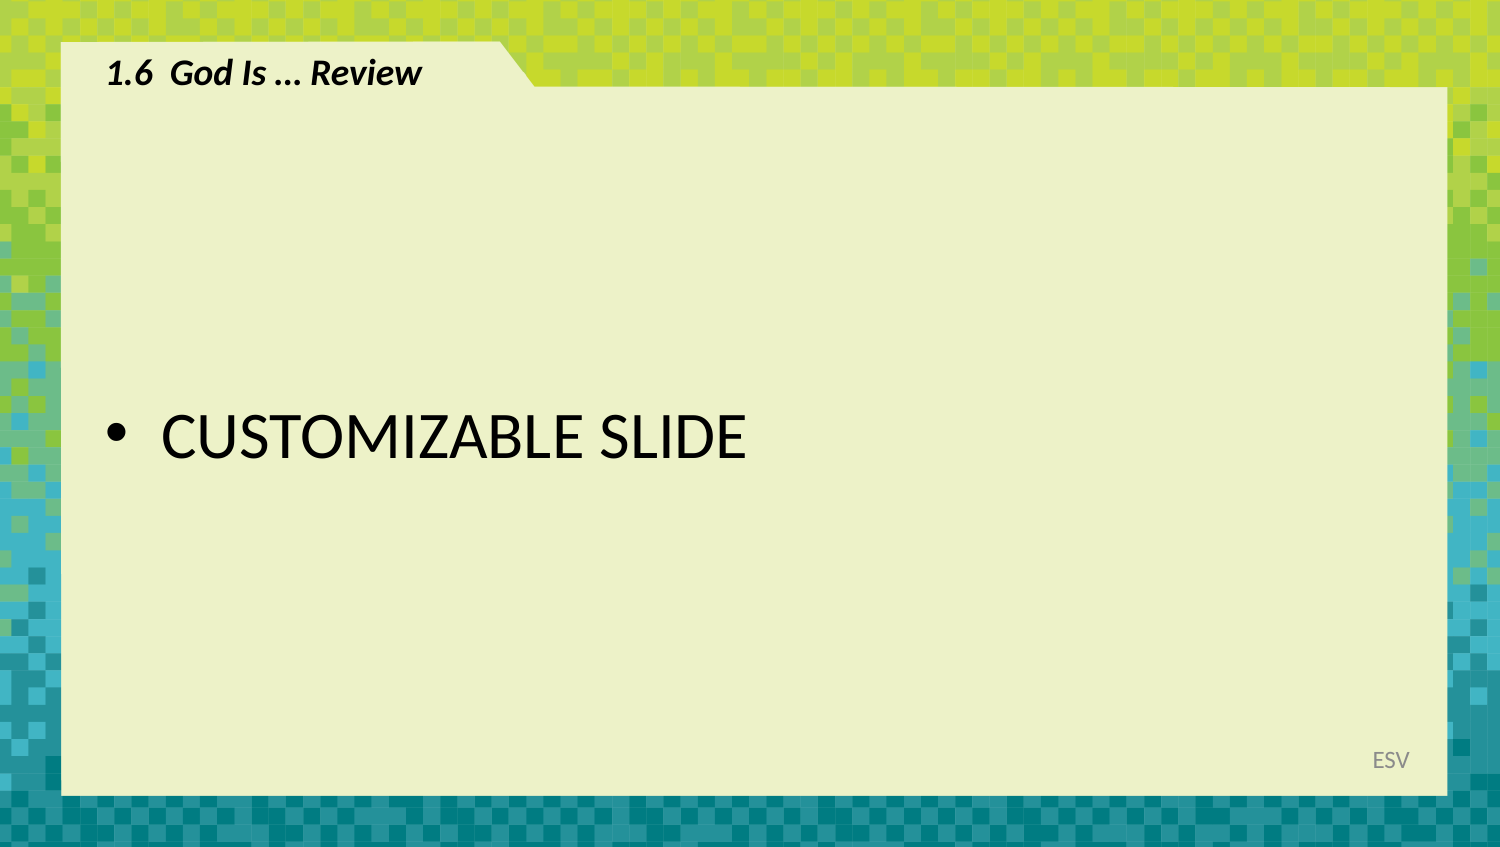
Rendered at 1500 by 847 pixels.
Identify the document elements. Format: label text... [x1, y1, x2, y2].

footer ESV [950, 736, 1425, 782]
list CUSTOMIZABLE SLIDE [89, 141, 1403, 722]
title 1.6 God Is … Review [89, 33, 1420, 108]
picture [0, 0, 1500, 847]
